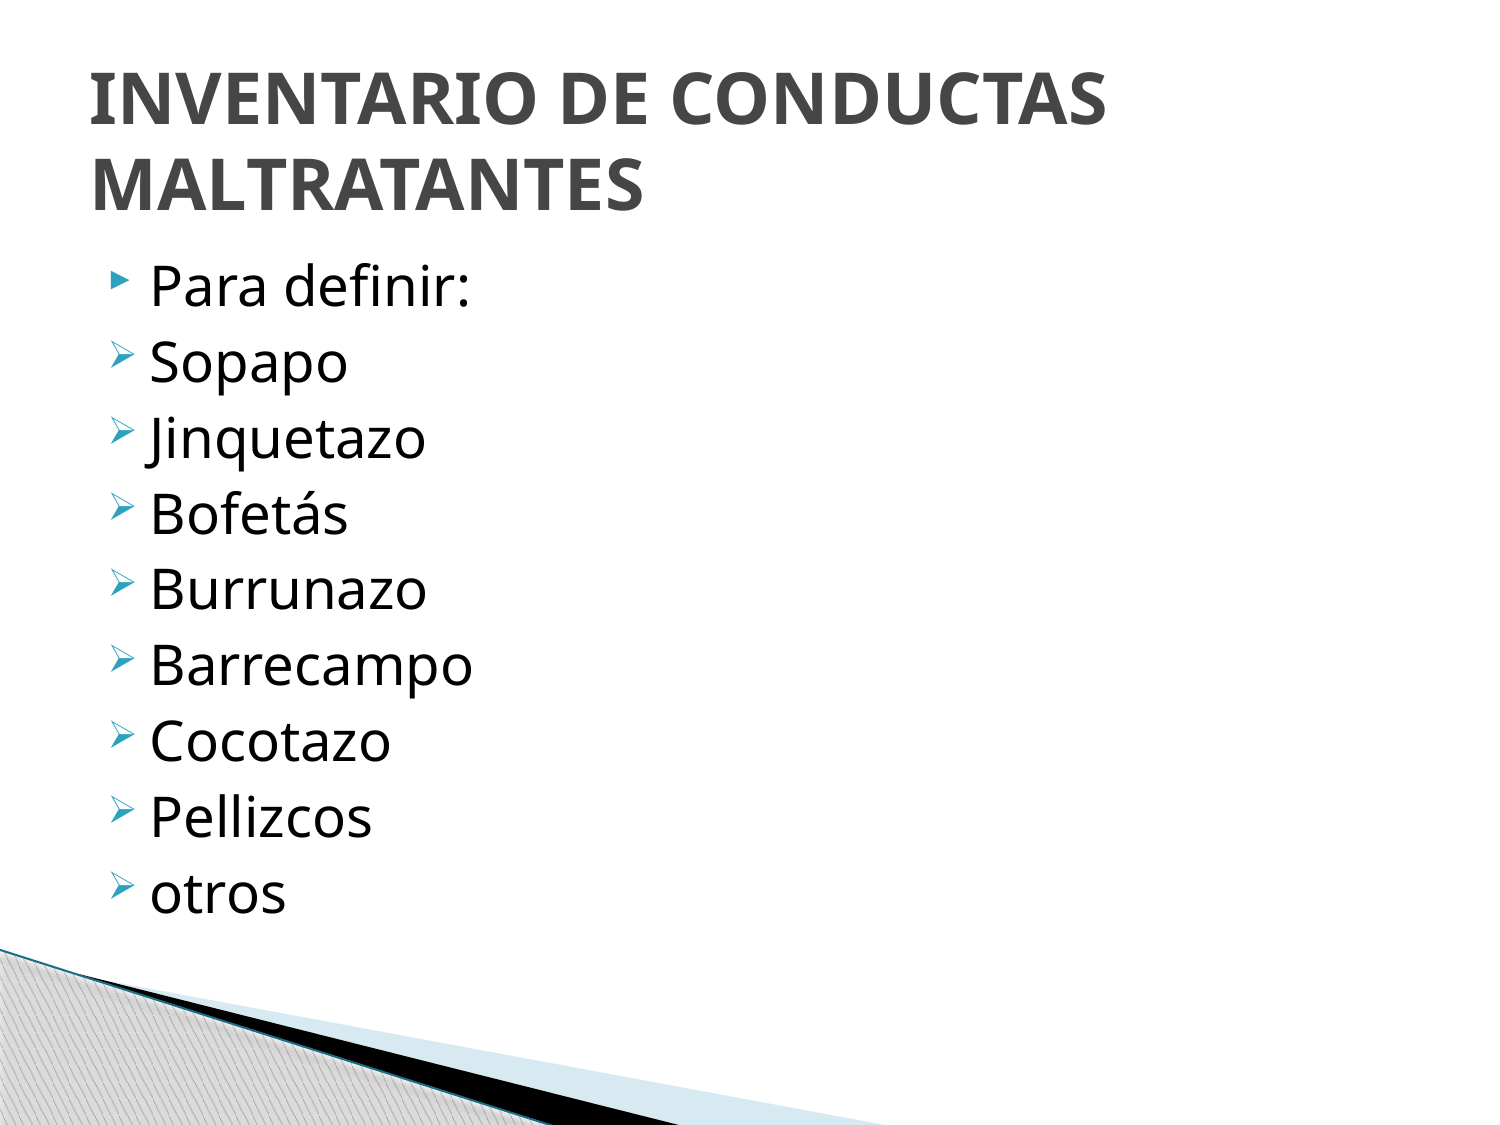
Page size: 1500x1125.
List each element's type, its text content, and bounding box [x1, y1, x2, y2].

title INVENTARIO DE CONDUCTAS MALTRATANTES [75, 45, 1425, 233]
list Para definir: Sopapo Jinquetazo Bofetás Burrunazo Barrecampo Cocotazo Pellizcos otros [75, 243, 1425, 986]
